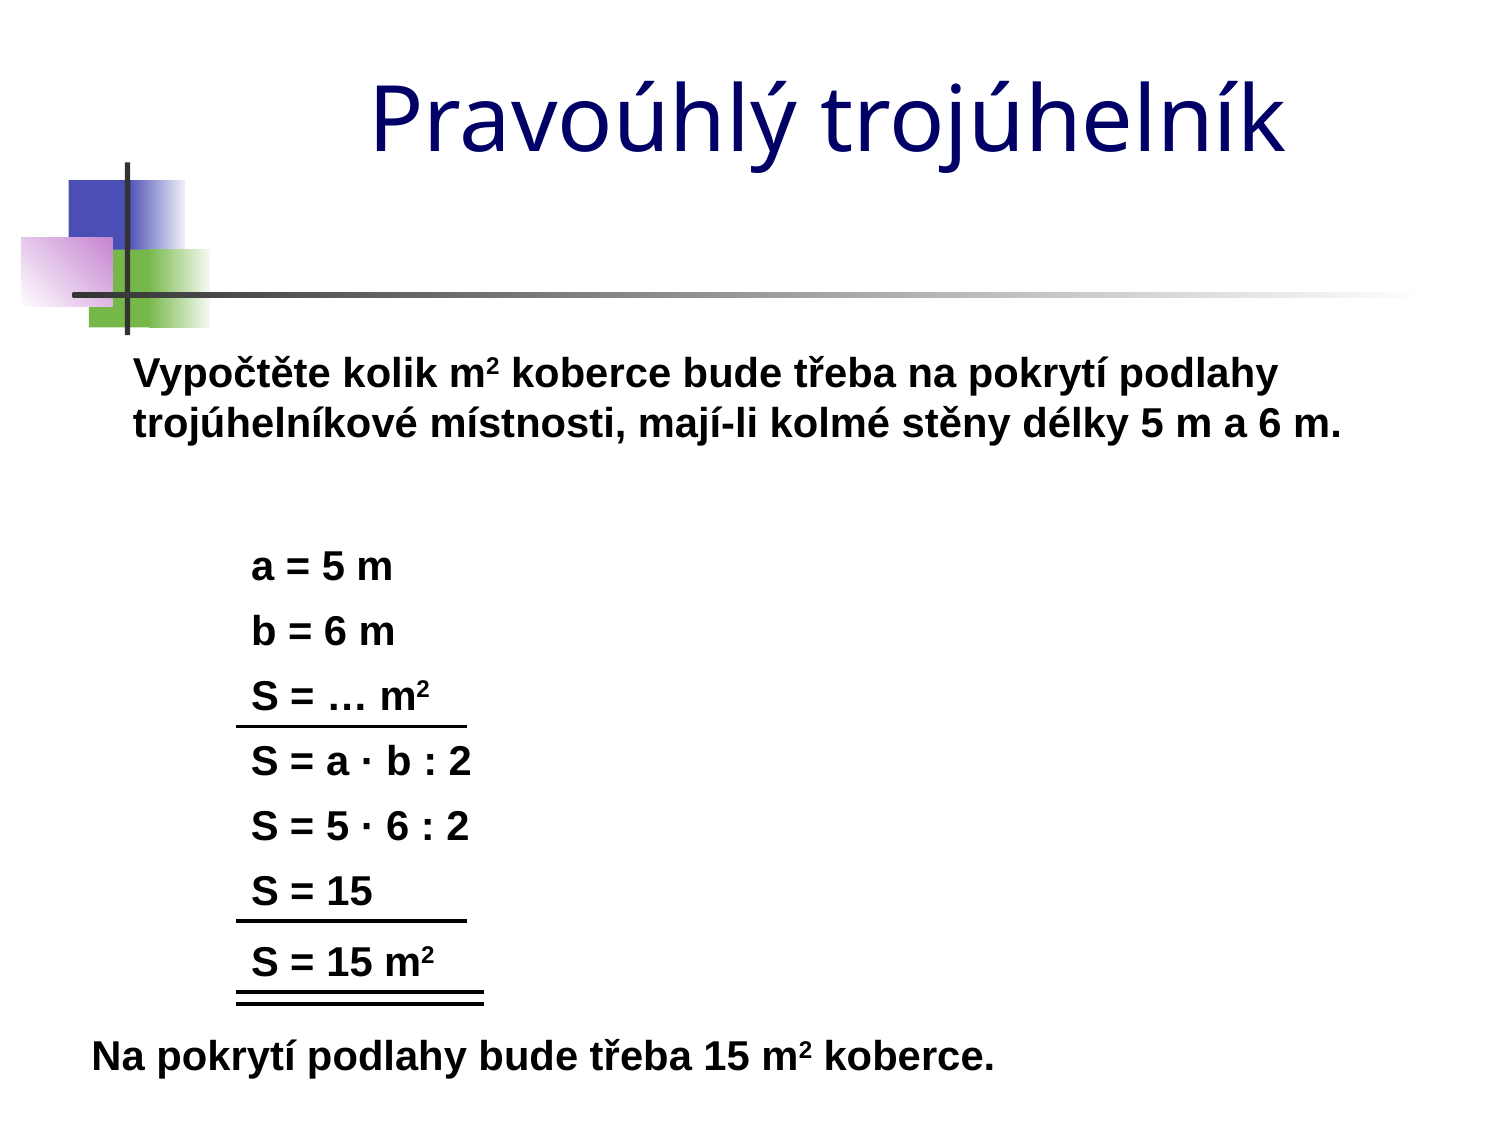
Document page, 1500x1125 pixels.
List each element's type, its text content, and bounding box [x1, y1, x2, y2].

text_box S = 15 [236, 856, 508, 922]
text_box a = 5 m [236, 531, 508, 596]
text_box Na pokrytí podlahy bude třeba 15 m2 koberce. [76, 1021, 1058, 1087]
text_box S = 15 m2 [236, 927, 508, 992]
text_box Vypočtěte kolik m2 koberce bude třeba na pokrytí podlahy trojúhelníkové místnosti, mají-li kolmé stěny délky 5 m a 6 m. [118, 338, 1388, 453]
text_box S = a · b : 2 [236, 726, 538, 791]
title Pravoúhlý trojúhelník [188, 34, 1468, 276]
text_box b = 6 m [236, 596, 508, 662]
text_box S = … m2 [236, 662, 508, 726]
text_box S = 5 · 6 : 2 [236, 791, 653, 857]
